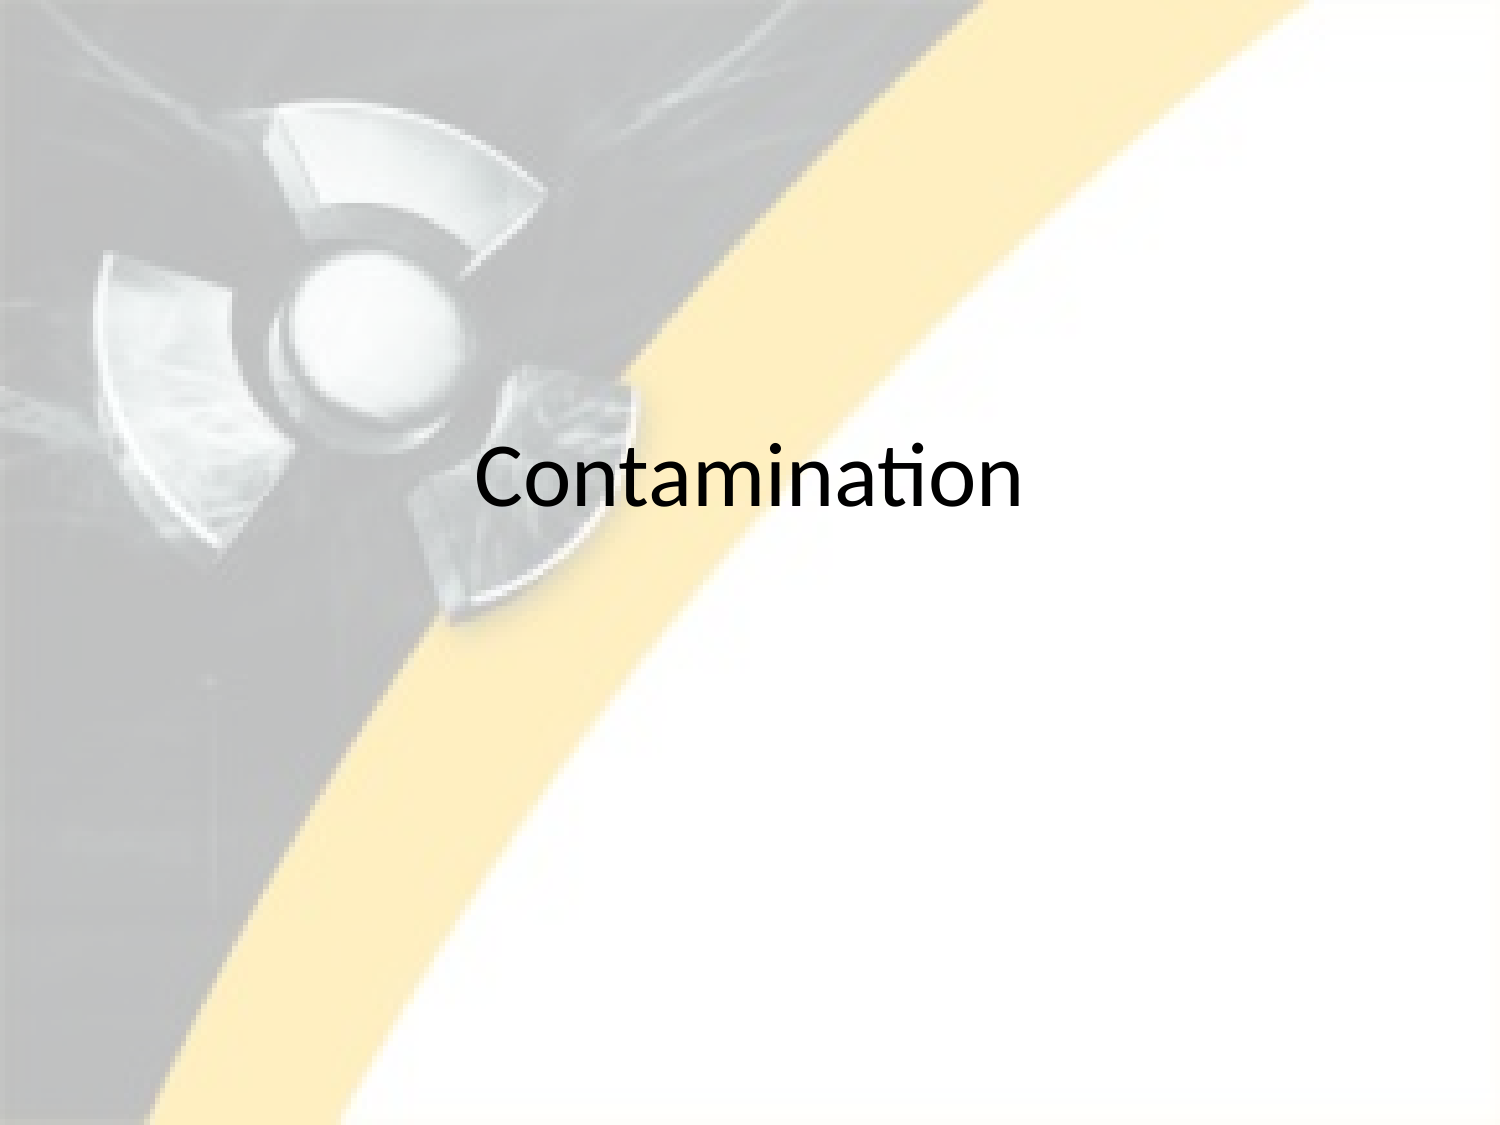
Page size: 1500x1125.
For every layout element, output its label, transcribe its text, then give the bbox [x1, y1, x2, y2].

title Contamination [112, 349, 1388, 591]
